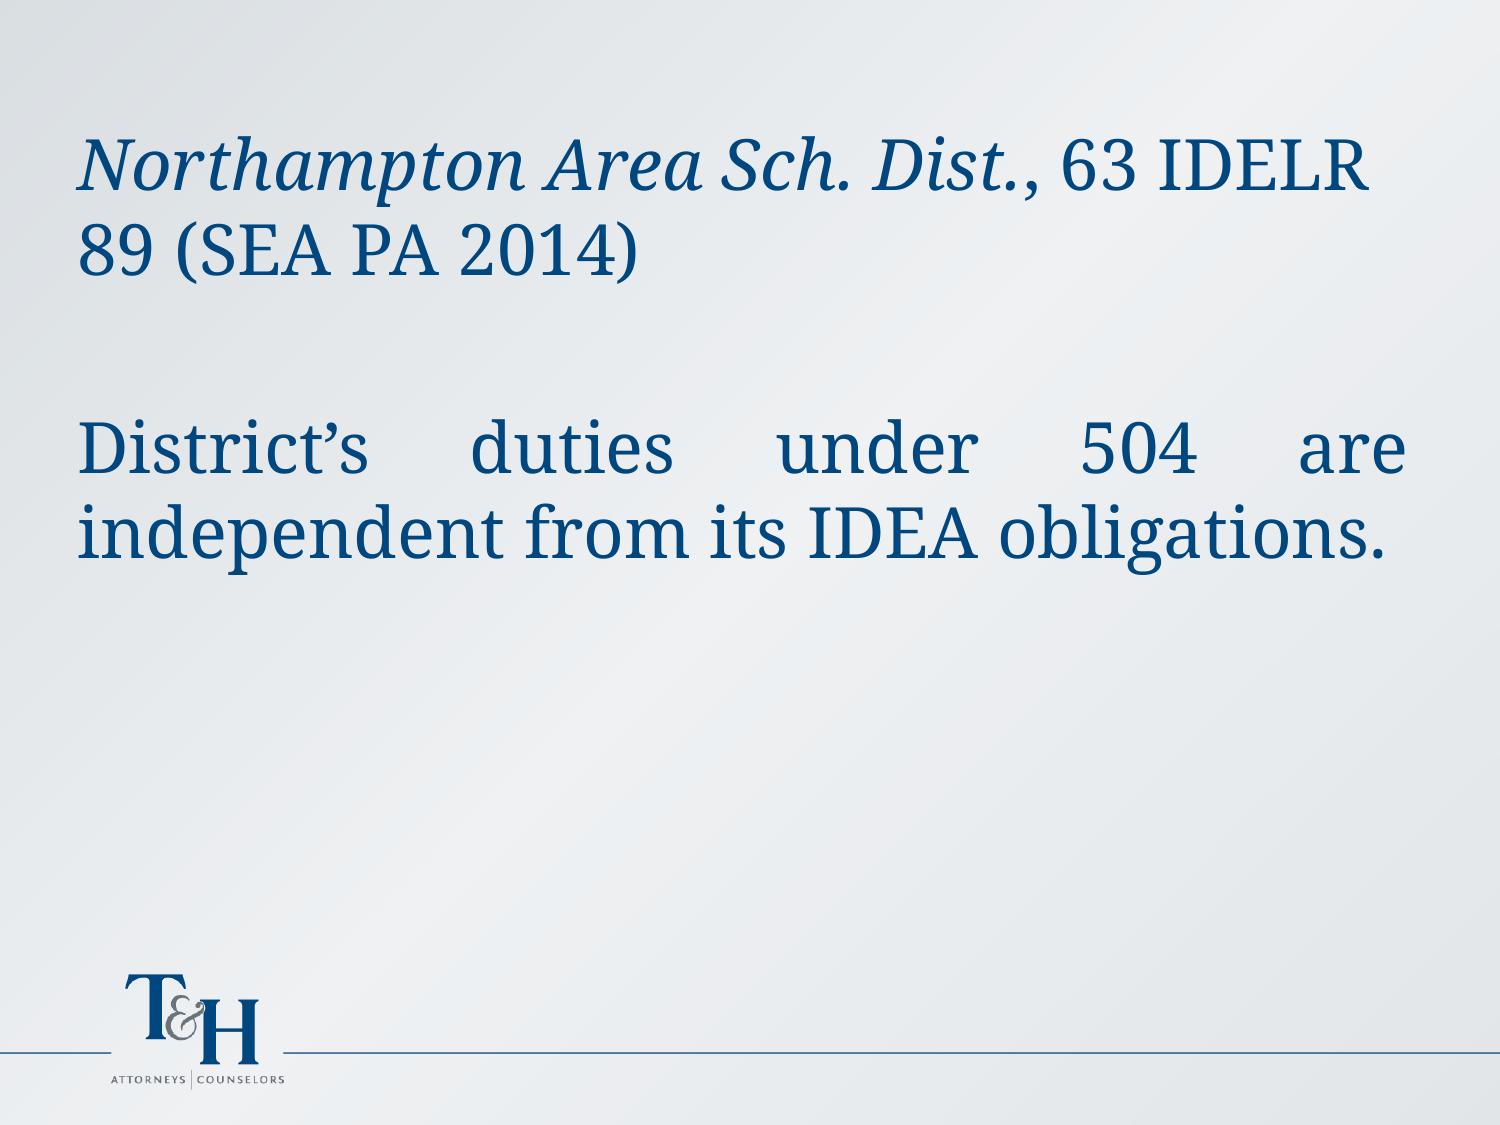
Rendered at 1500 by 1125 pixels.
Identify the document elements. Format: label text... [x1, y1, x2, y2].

picture [0, 0, 1500, 1125]
list Northampton Area Sch. Dist., 63 IDELR 89 (SEA PA 2014) District’s duties under 504 are independent from its IDEA obligations. [62, 112, 1426, 888]
